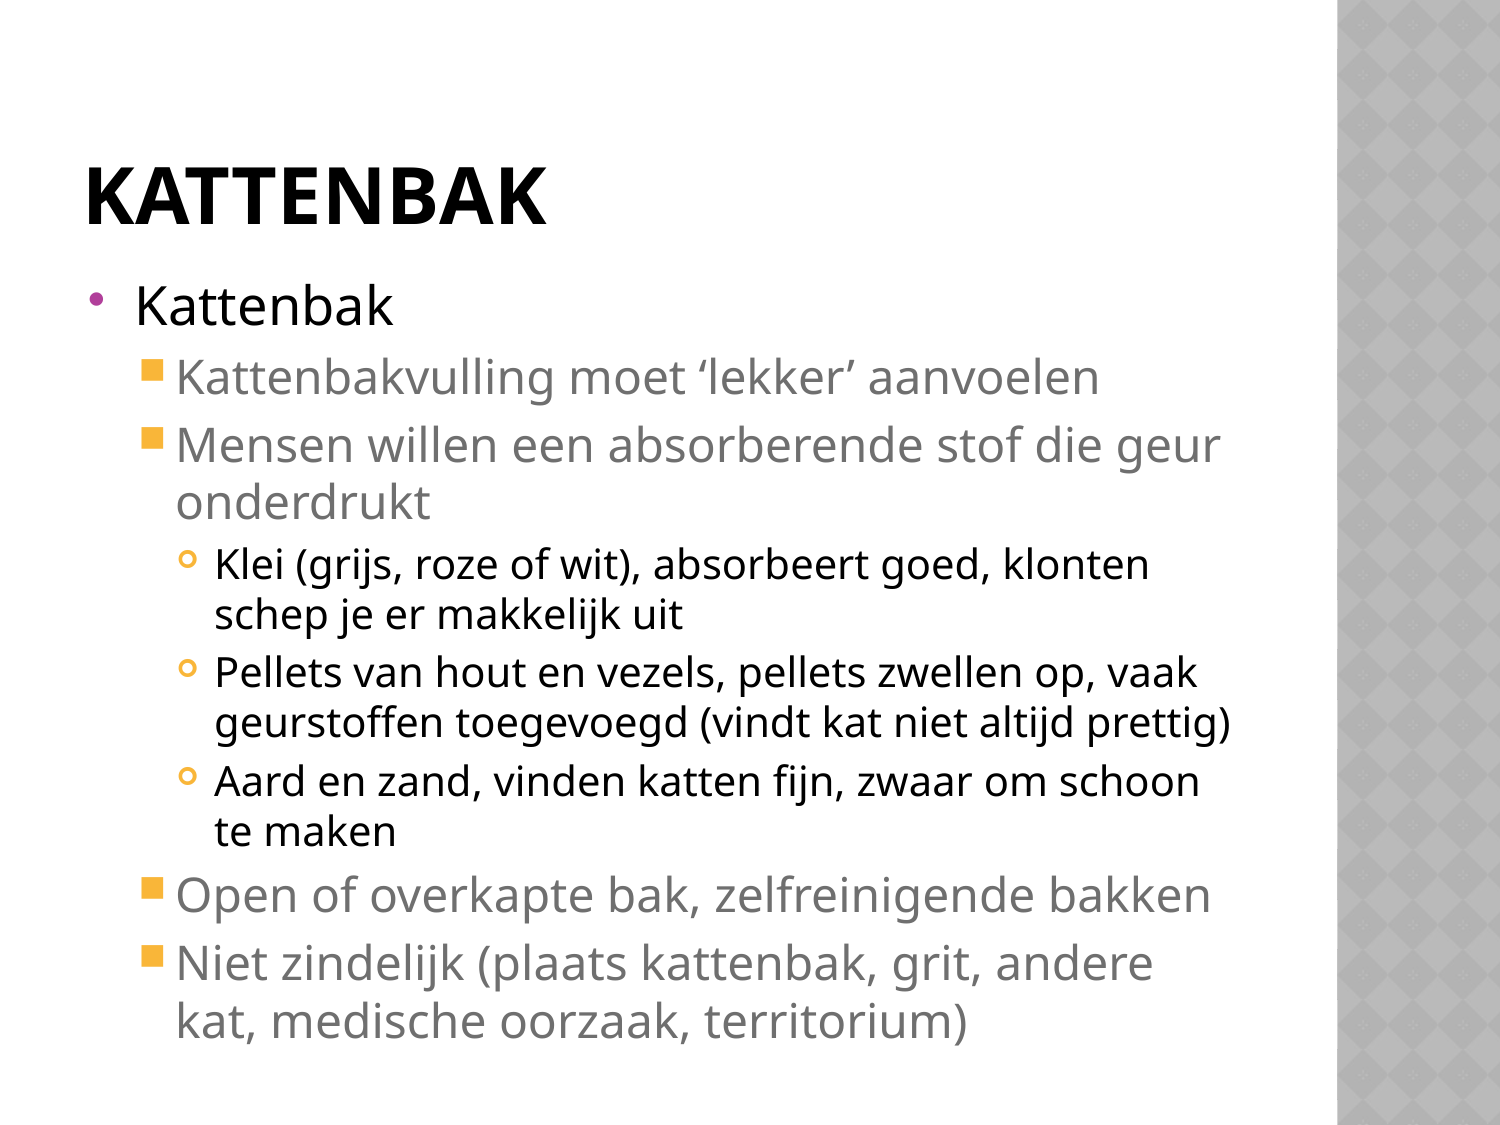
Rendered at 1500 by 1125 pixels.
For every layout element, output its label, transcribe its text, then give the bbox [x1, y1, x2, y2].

title KATTENBAK [75, 52, 1263, 240]
list Kattenbak Kattenbakvulling moet ‘lekker’ aanvoelen Mensen willen een absorberende stof die geur onderdrukt Klei (grijs, roze of wit), absorbeert goed, klonten schep je er makkelijk uit Pellets van hout en vezels, pellets zwellen op, vaak geurstoffen toegevoegd (vindt kat niet altijd prettig) Aard en zand, vinden katten fijn, zwaar om schoon te maken Open of overkapte bak, zelfreinigende bakken Niet zindelijk (plaats kattenbak, grit, andere kat, medische oorzaak, territorium) [75, 264, 1263, 1059]
